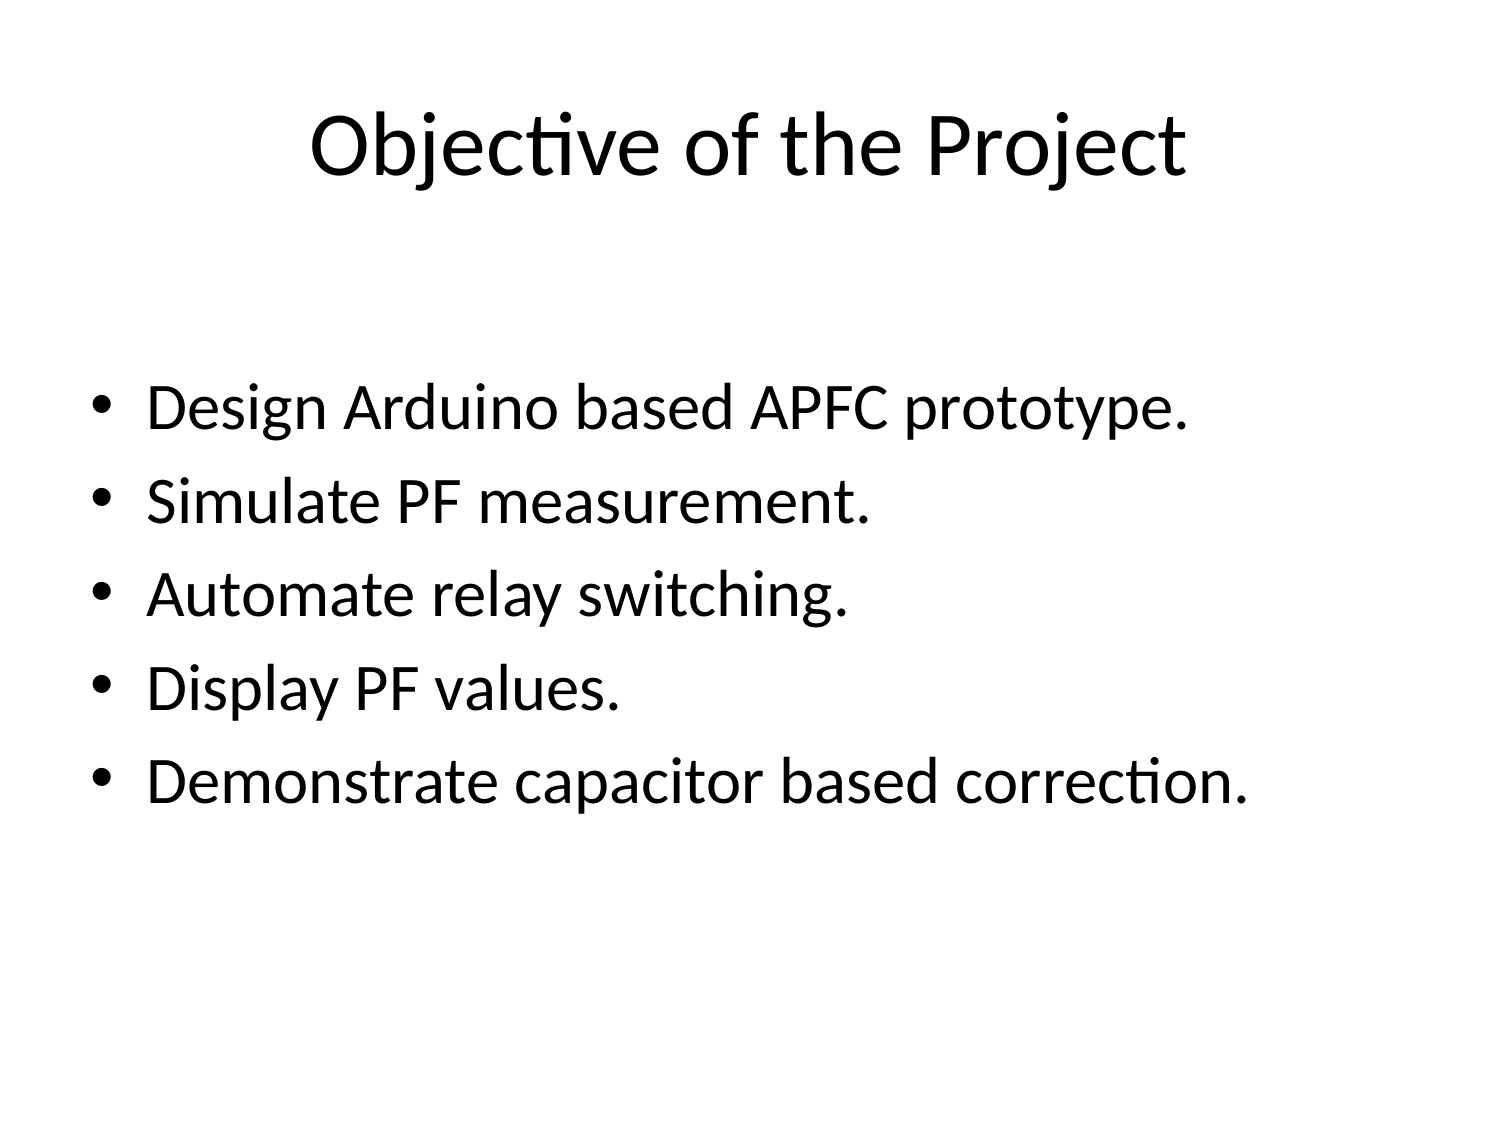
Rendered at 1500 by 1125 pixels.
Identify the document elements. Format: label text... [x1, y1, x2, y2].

title Objective of the Project [75, 45, 1425, 233]
list Design Arduino based APFC prototype. Simulate PF measurement. Automate relay switching. Display PF values. Demonstrate capacitor based correction. [75, 262, 1425, 1005]
